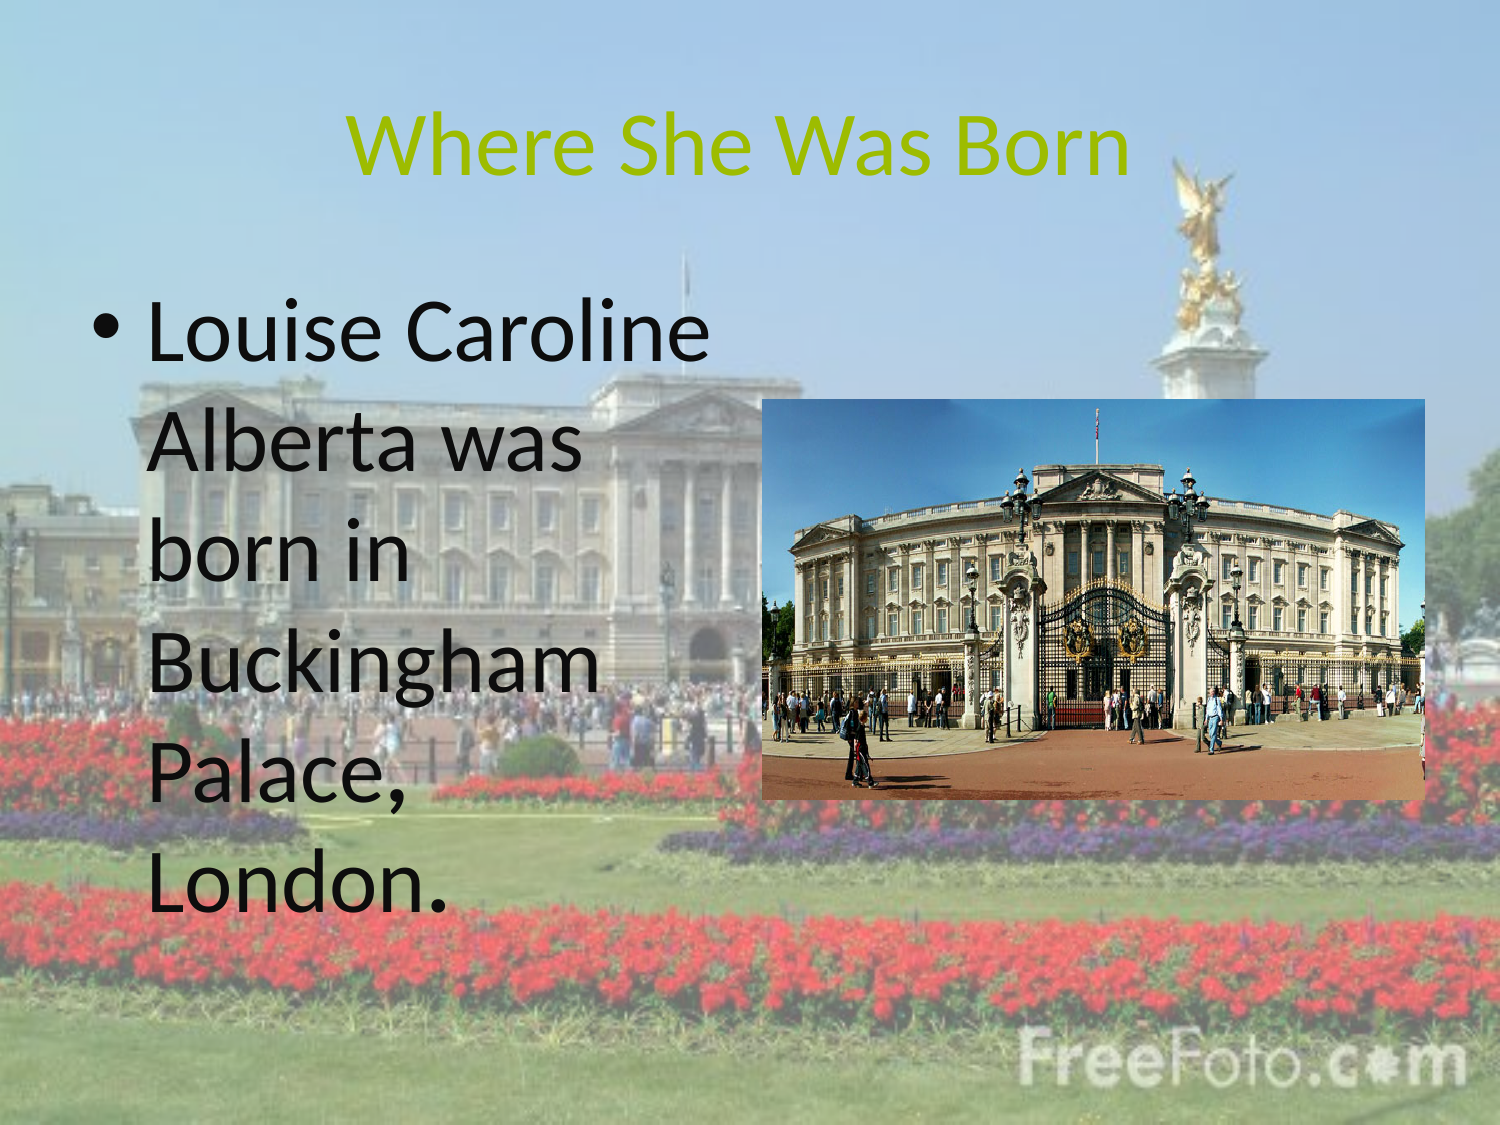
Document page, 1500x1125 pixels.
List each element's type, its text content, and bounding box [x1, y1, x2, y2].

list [762, 399, 1426, 801]
list Louise Caroline Alberta was born in Buckingham Palace, London. [75, 262, 738, 1005]
title Where She Was Born [75, 45, 1425, 233]
